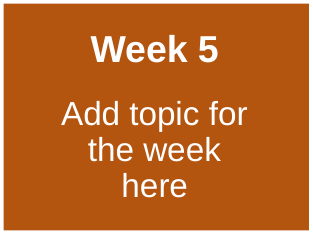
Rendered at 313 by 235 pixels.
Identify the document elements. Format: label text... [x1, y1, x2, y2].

text_box Add topic for the week here [23, 89, 286, 212]
text_box [3, 3, 310, 231]
text_box Week 5 [64, 17, 245, 78]
